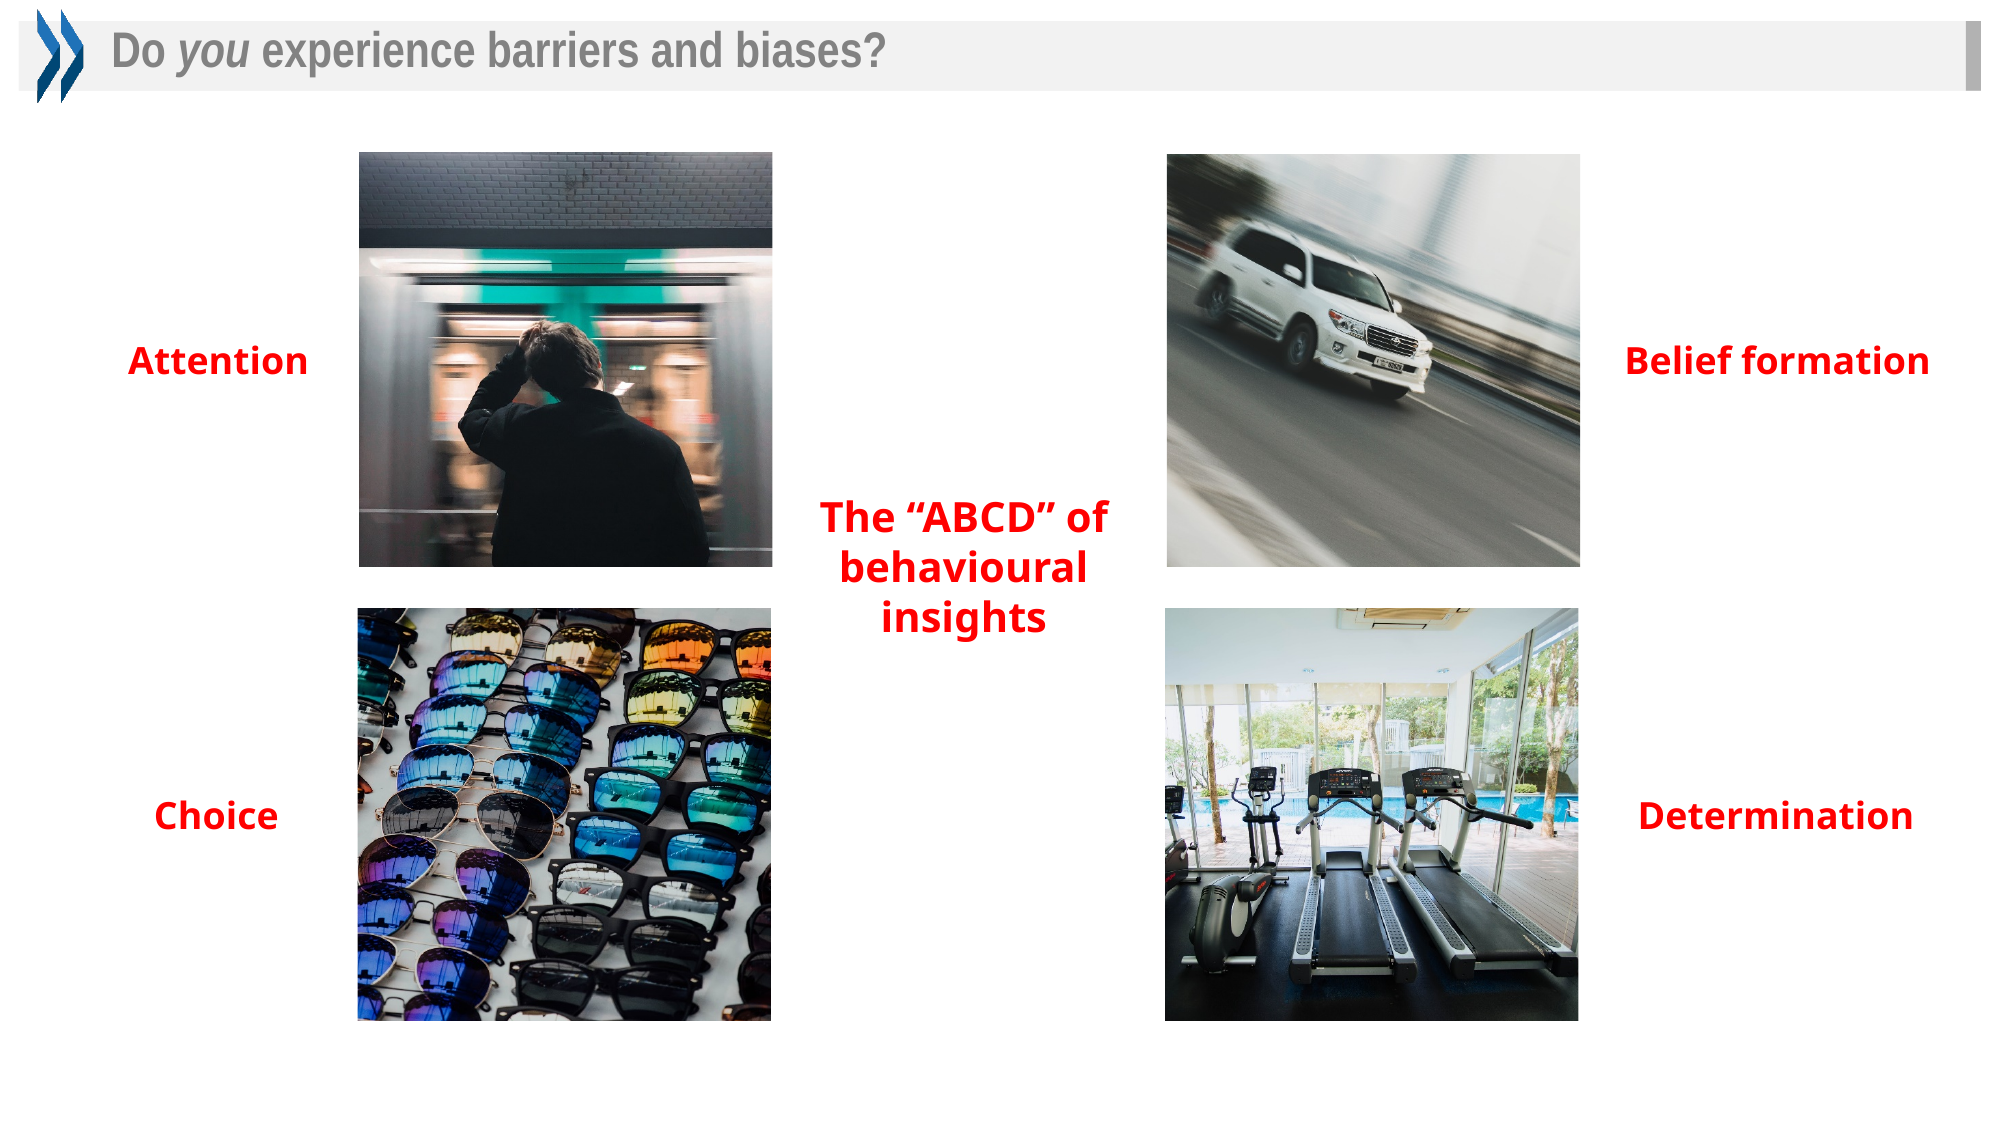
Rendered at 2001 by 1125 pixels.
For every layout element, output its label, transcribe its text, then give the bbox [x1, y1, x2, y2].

picture [1566, 799, 1579, 818]
picture [359, 152, 773, 567]
text_box Attention [113, 329, 325, 389]
text_box The “ABCD” of behavioural insights [784, 482, 1144, 648]
text_box Belief formation [1609, 329, 1947, 389]
picture [26, 5, 90, 107]
picture [1165, 607, 1579, 1022]
picture [1166, 152, 1581, 567]
title Do you experience barriers and biases? [96, 28, 1719, 74]
picture [357, 607, 771, 1022]
text_box Determination [1622, 784, 1930, 845]
text_box Choice [139, 784, 294, 845]
